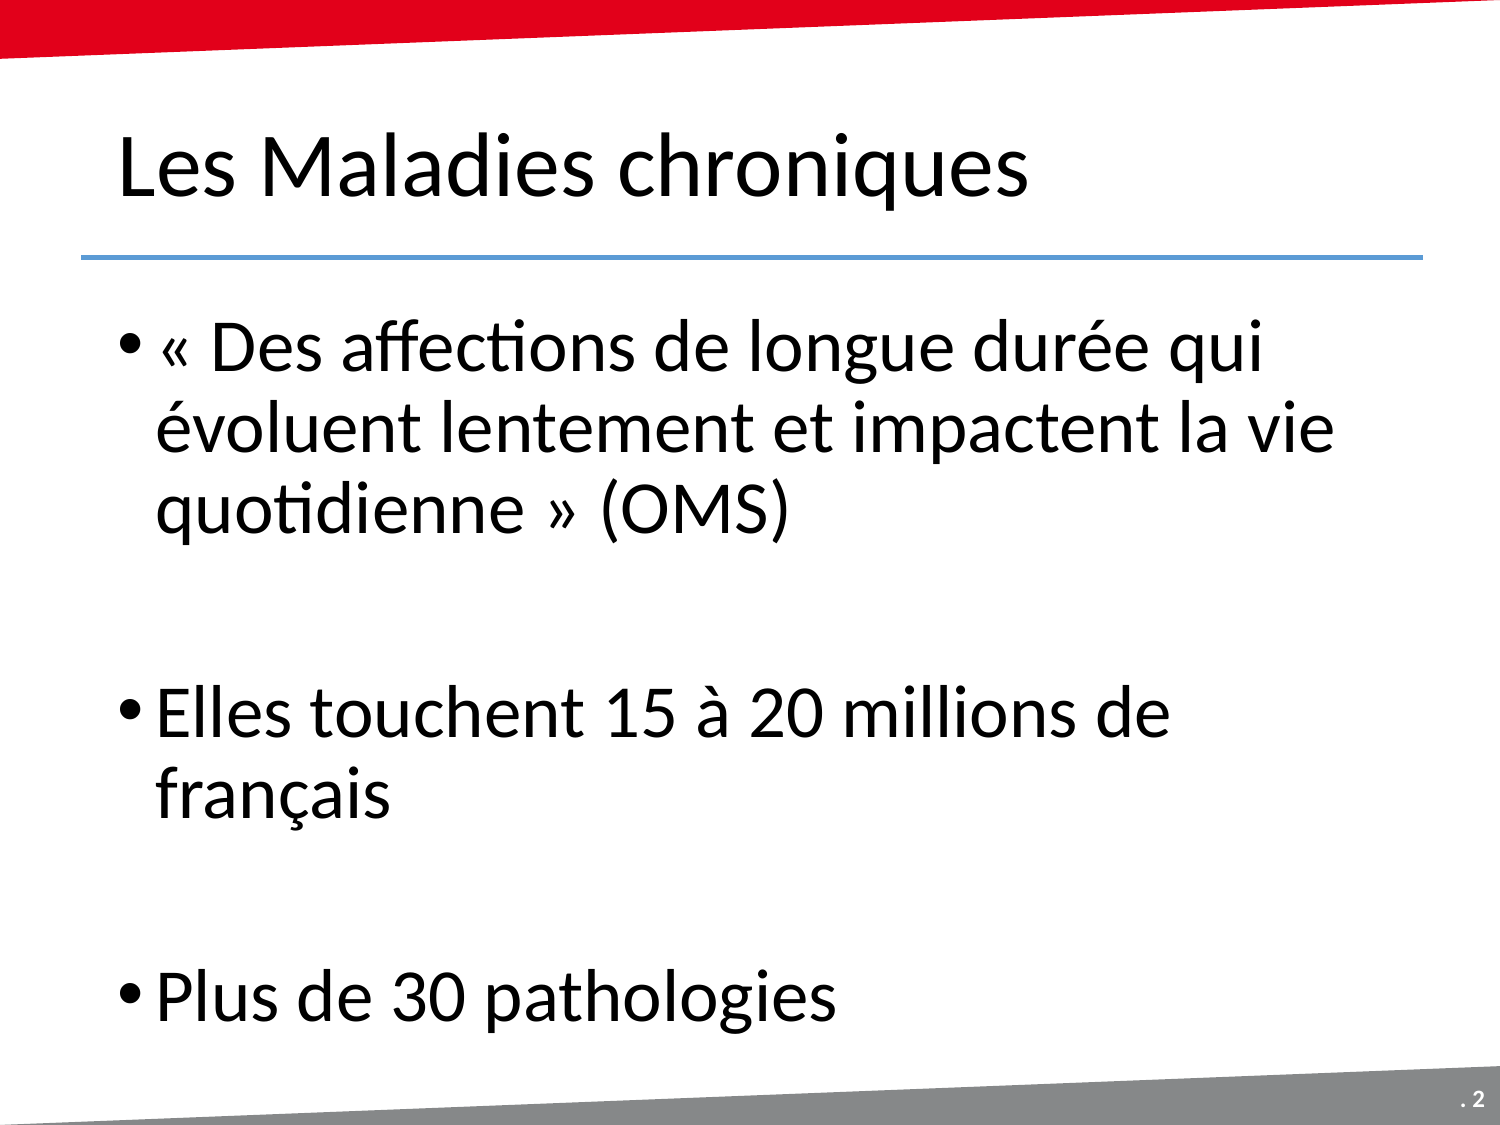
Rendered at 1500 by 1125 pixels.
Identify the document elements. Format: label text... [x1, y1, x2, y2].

title Les Maladies chroniques [103, 110, 1397, 245]
slide_number . 2 [1162, 1067, 1500, 1125]
list « Des affections de longue durée qui évoluent lentement et impactent la vie quotidienne » (OMS) Elles touchent 15 à 20 millions de français Plus de 30 pathologies [103, 299, 1397, 1044]
